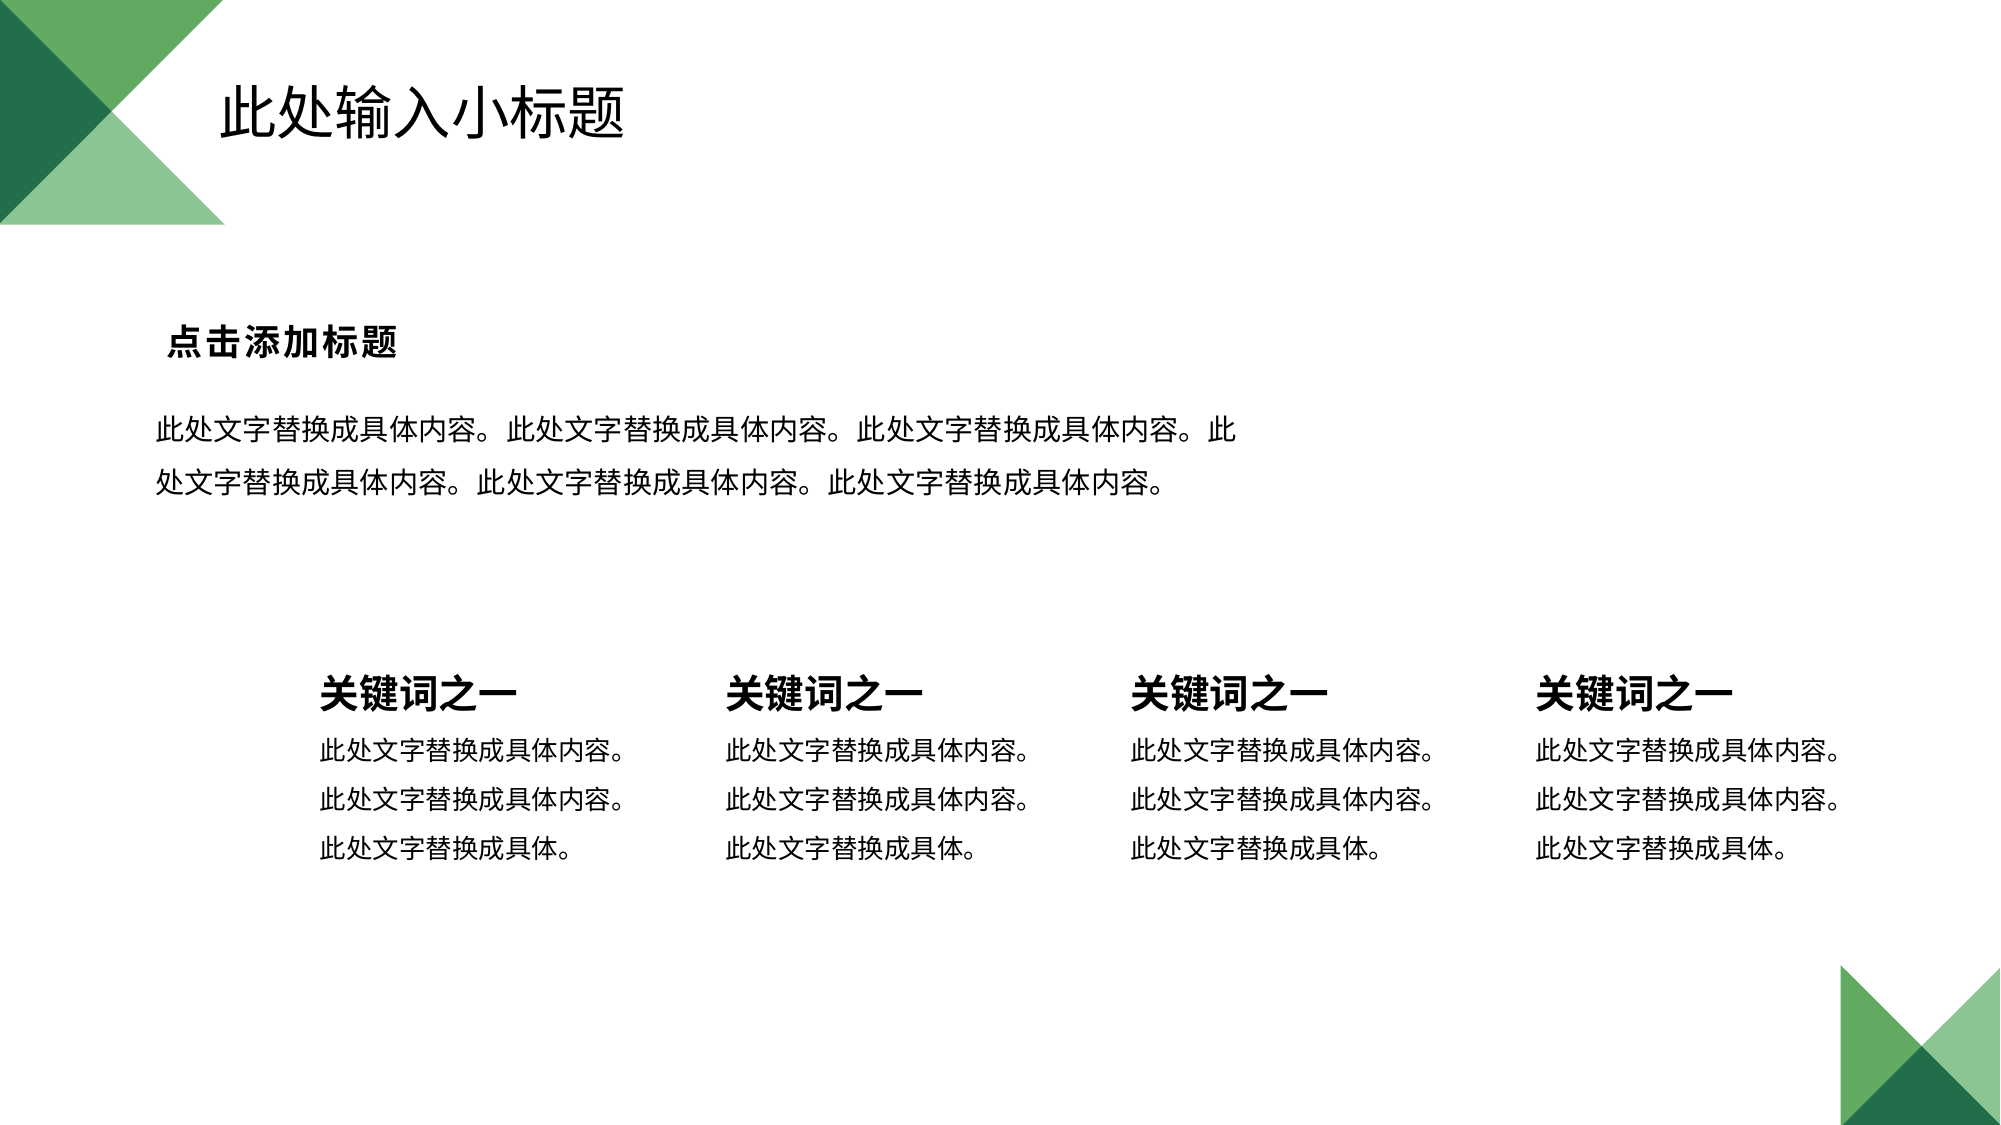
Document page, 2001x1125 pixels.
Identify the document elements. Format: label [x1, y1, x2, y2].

text_box [0, 0, 2000, 1125]
